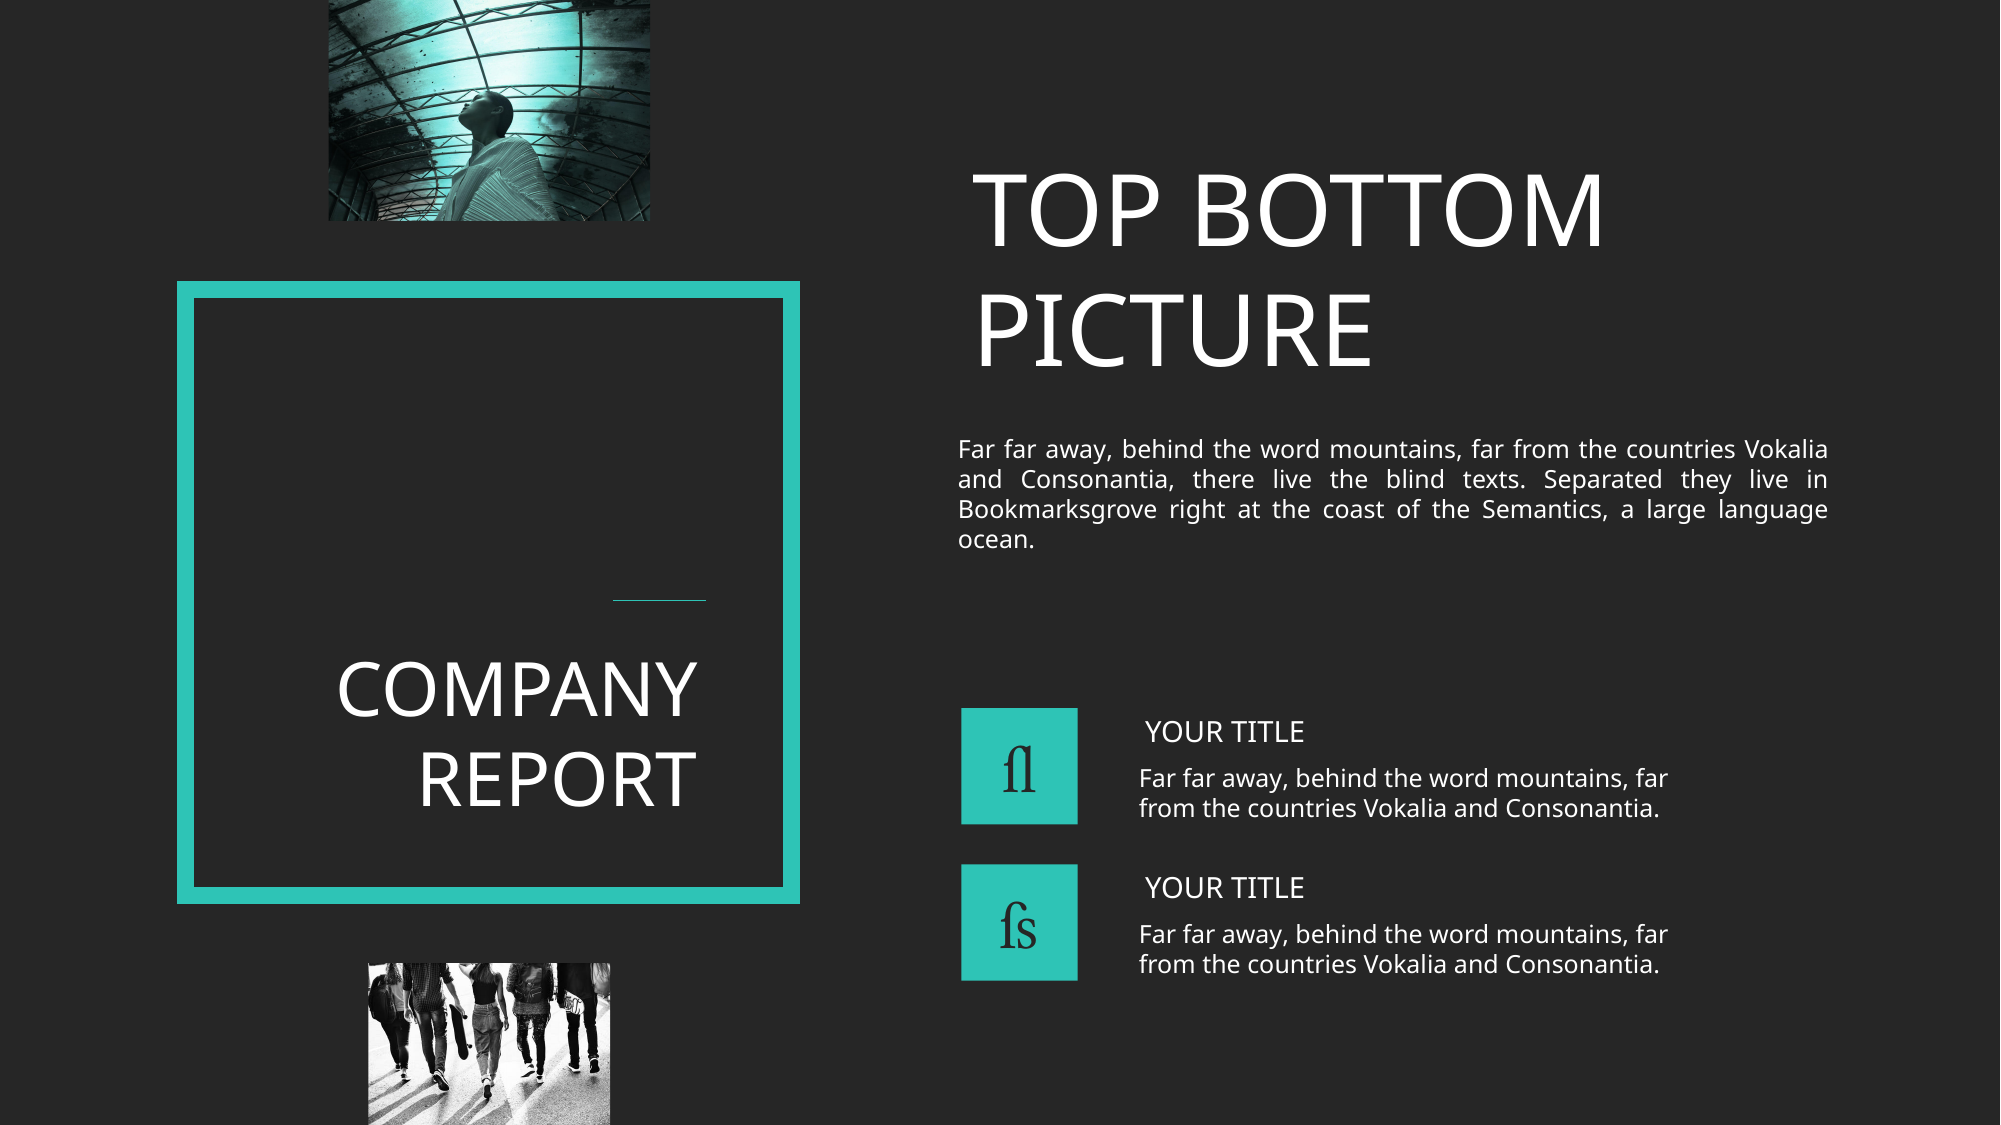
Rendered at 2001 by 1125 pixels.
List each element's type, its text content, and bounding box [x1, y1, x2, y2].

text_box TOP BOTTOM PICTURE [957, 139, 1625, 394]
text_box [960, 863, 1079, 982]
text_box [1124, 862, 1728, 988]
text_box  [987, 718, 1052, 814]
picture [368, 963, 611, 1125]
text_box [1124, 706, 1728, 831]
text_box [185, 288, 793, 896]
text_box  [984, 874, 1054, 970]
text_box Far far away, behind the word mountains, far from the countries Vokalia and Consonantia, there live the blind texts. Separated they live in Bookmarksgrove right at the coast of the Semantics, a large language ocean. [943, 426, 1845, 561]
picture [328, 0, 651, 222]
text_box [960, 707, 1079, 825]
text_box COMPANY REPORT [320, 634, 713, 829]
